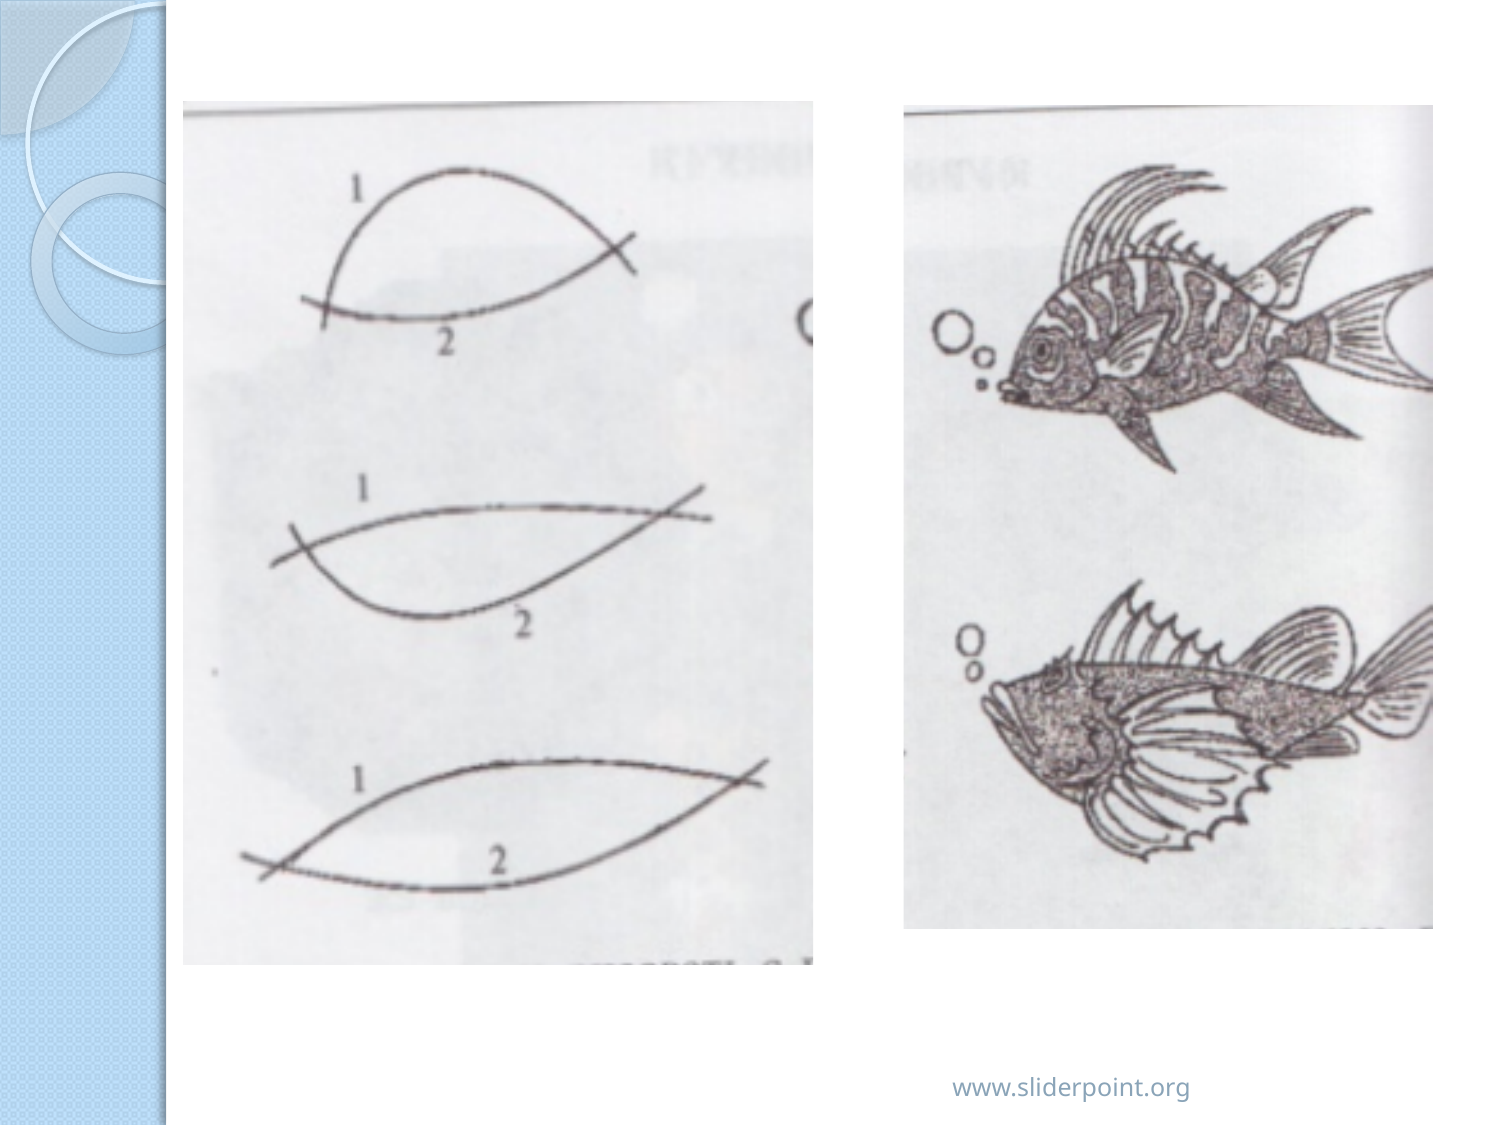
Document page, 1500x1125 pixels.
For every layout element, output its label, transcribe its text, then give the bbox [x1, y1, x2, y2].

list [182, 101, 814, 965]
picture [903, 104, 1434, 929]
footer www.sliderpoint.org [937, 1034, 1413, 1113]
